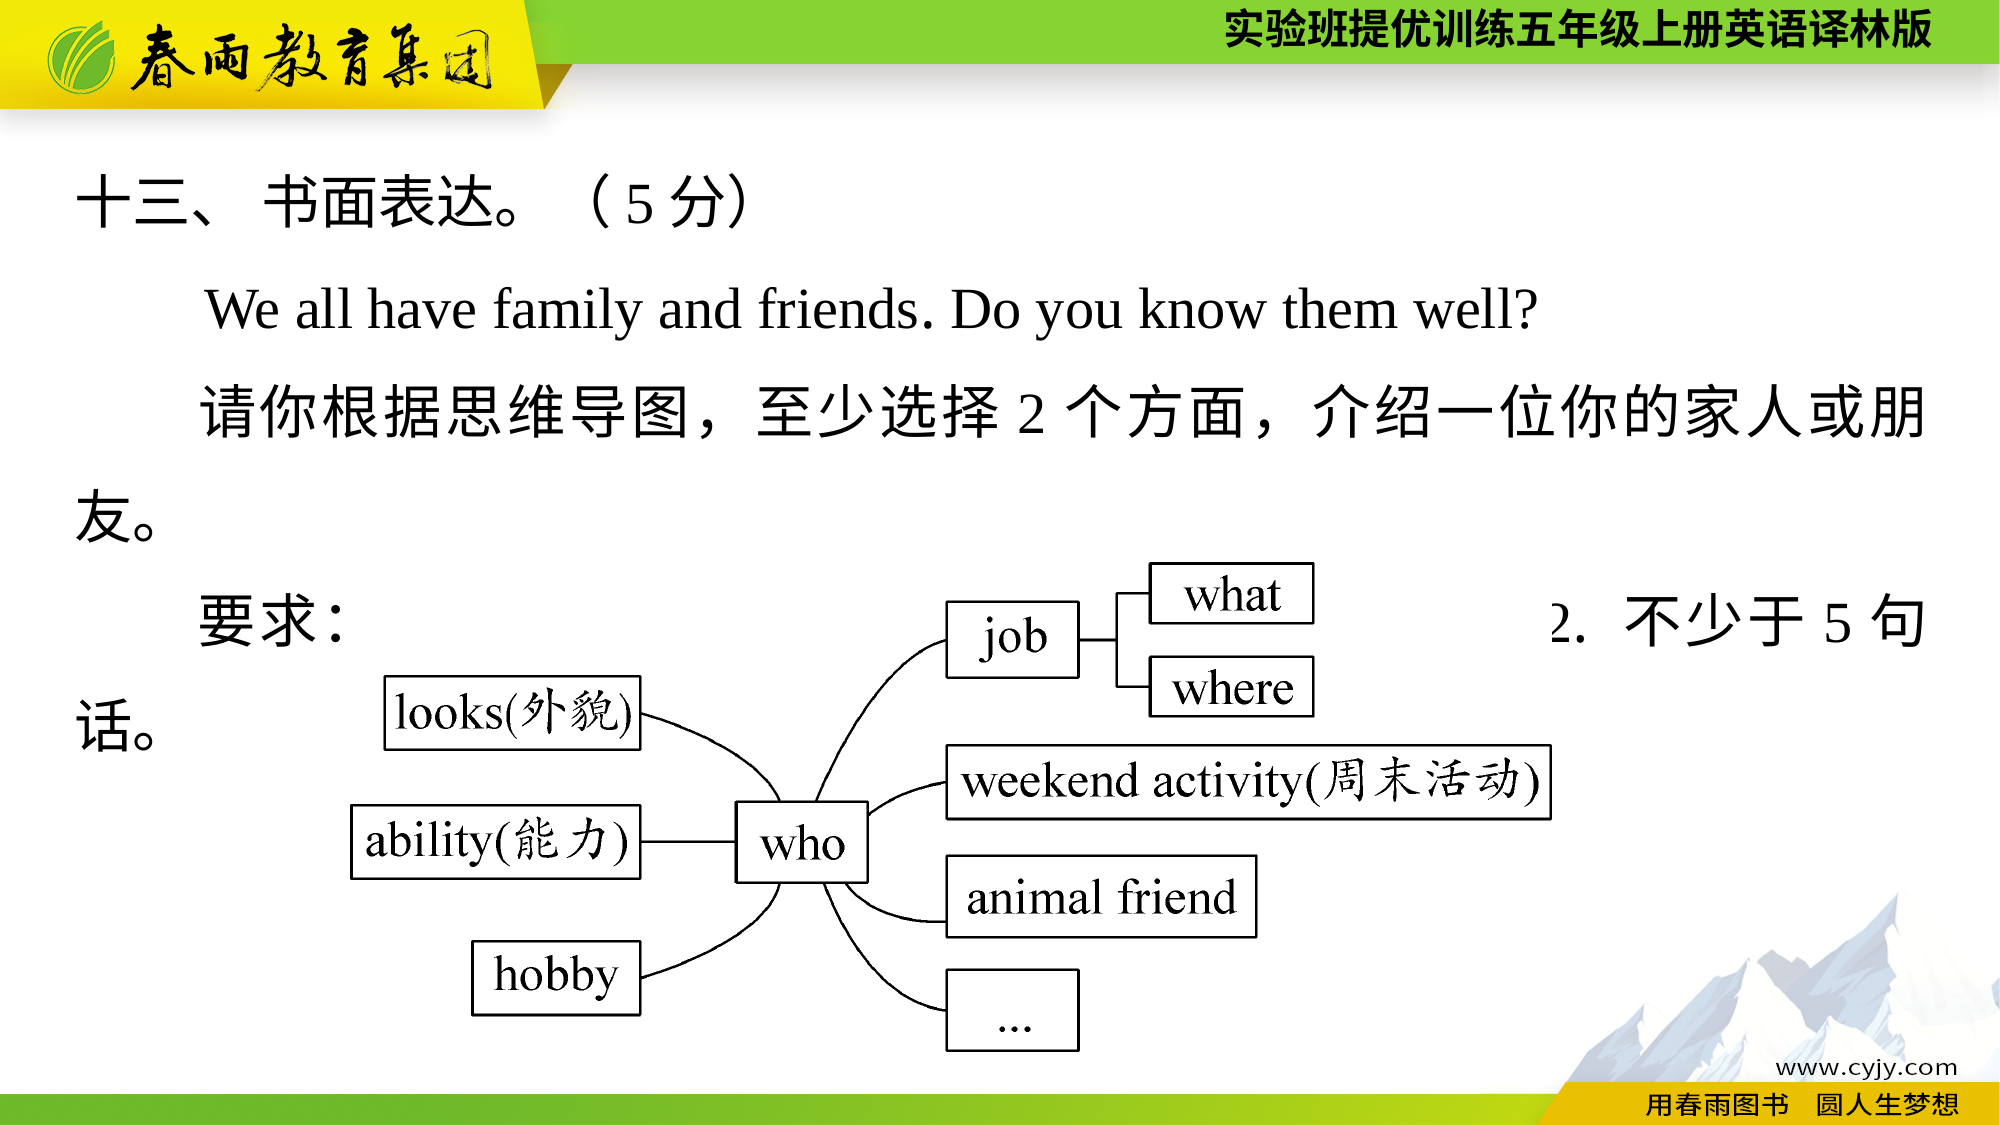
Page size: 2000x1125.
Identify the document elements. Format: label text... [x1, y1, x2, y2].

list 十三、 书面表达。（5分） We all have family and friends. Do you know them well? 请你根据思维导图，至少选择2个方面，介绍一位你的家人或朋友。 要求：1. 语句通顺，标点正确，书写工整规范。2. 不少于5句话。 [59, 122, 1944, 549]
picture [0, 0, 2000, 1125]
